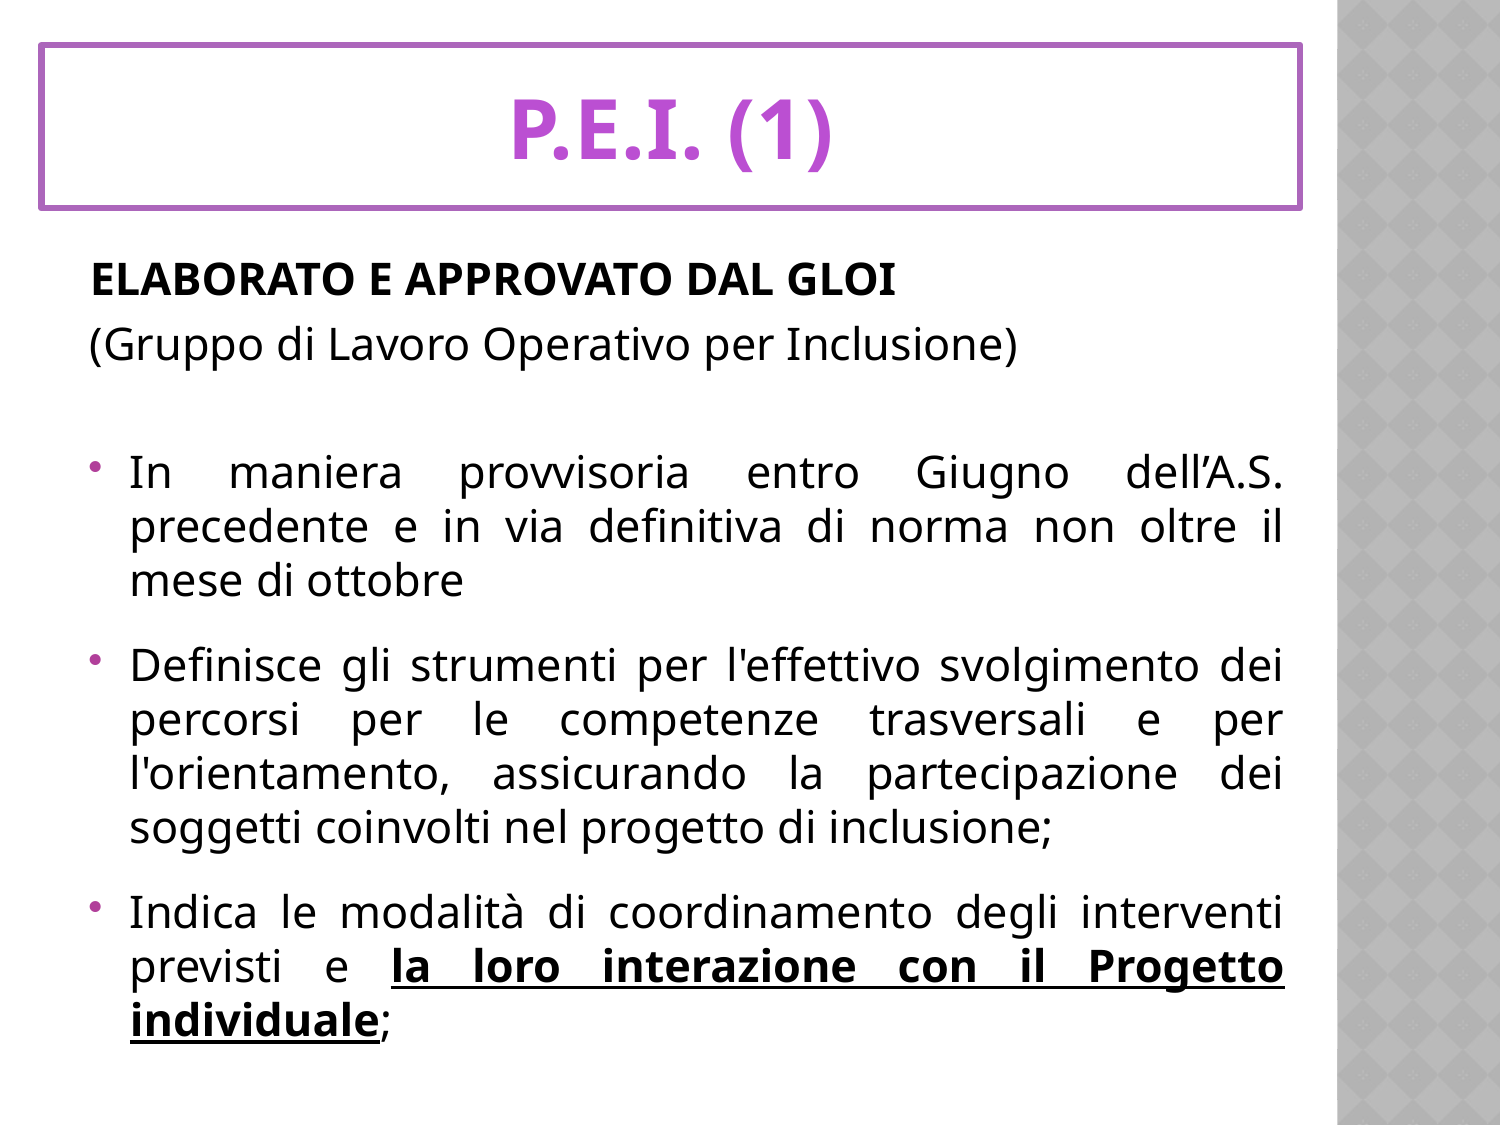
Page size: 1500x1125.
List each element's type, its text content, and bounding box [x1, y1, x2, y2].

text_box P.E.I. (1) [38, 42, 1303, 211]
list ELABORATO E APPROVATO DAL GLOI (Gruppo di Lavoro Operativo per Inclusione) In maniera provvisoria entro Giugno dell’A.S. precedente e in via definitiva di norma non oltre il mese di ottobre Definisce gli strumenti per l'effettivo svolgimento dei percorsi per le competenze trasversali e per l'orientamento, assicurando la partecipazione dei soggetti coinvolti nel progetto di inclusione; Indica le modalità di coordinamento degli interventi previsti e la loro interazione con il Progetto individuale; [75, 243, 1300, 1062]
